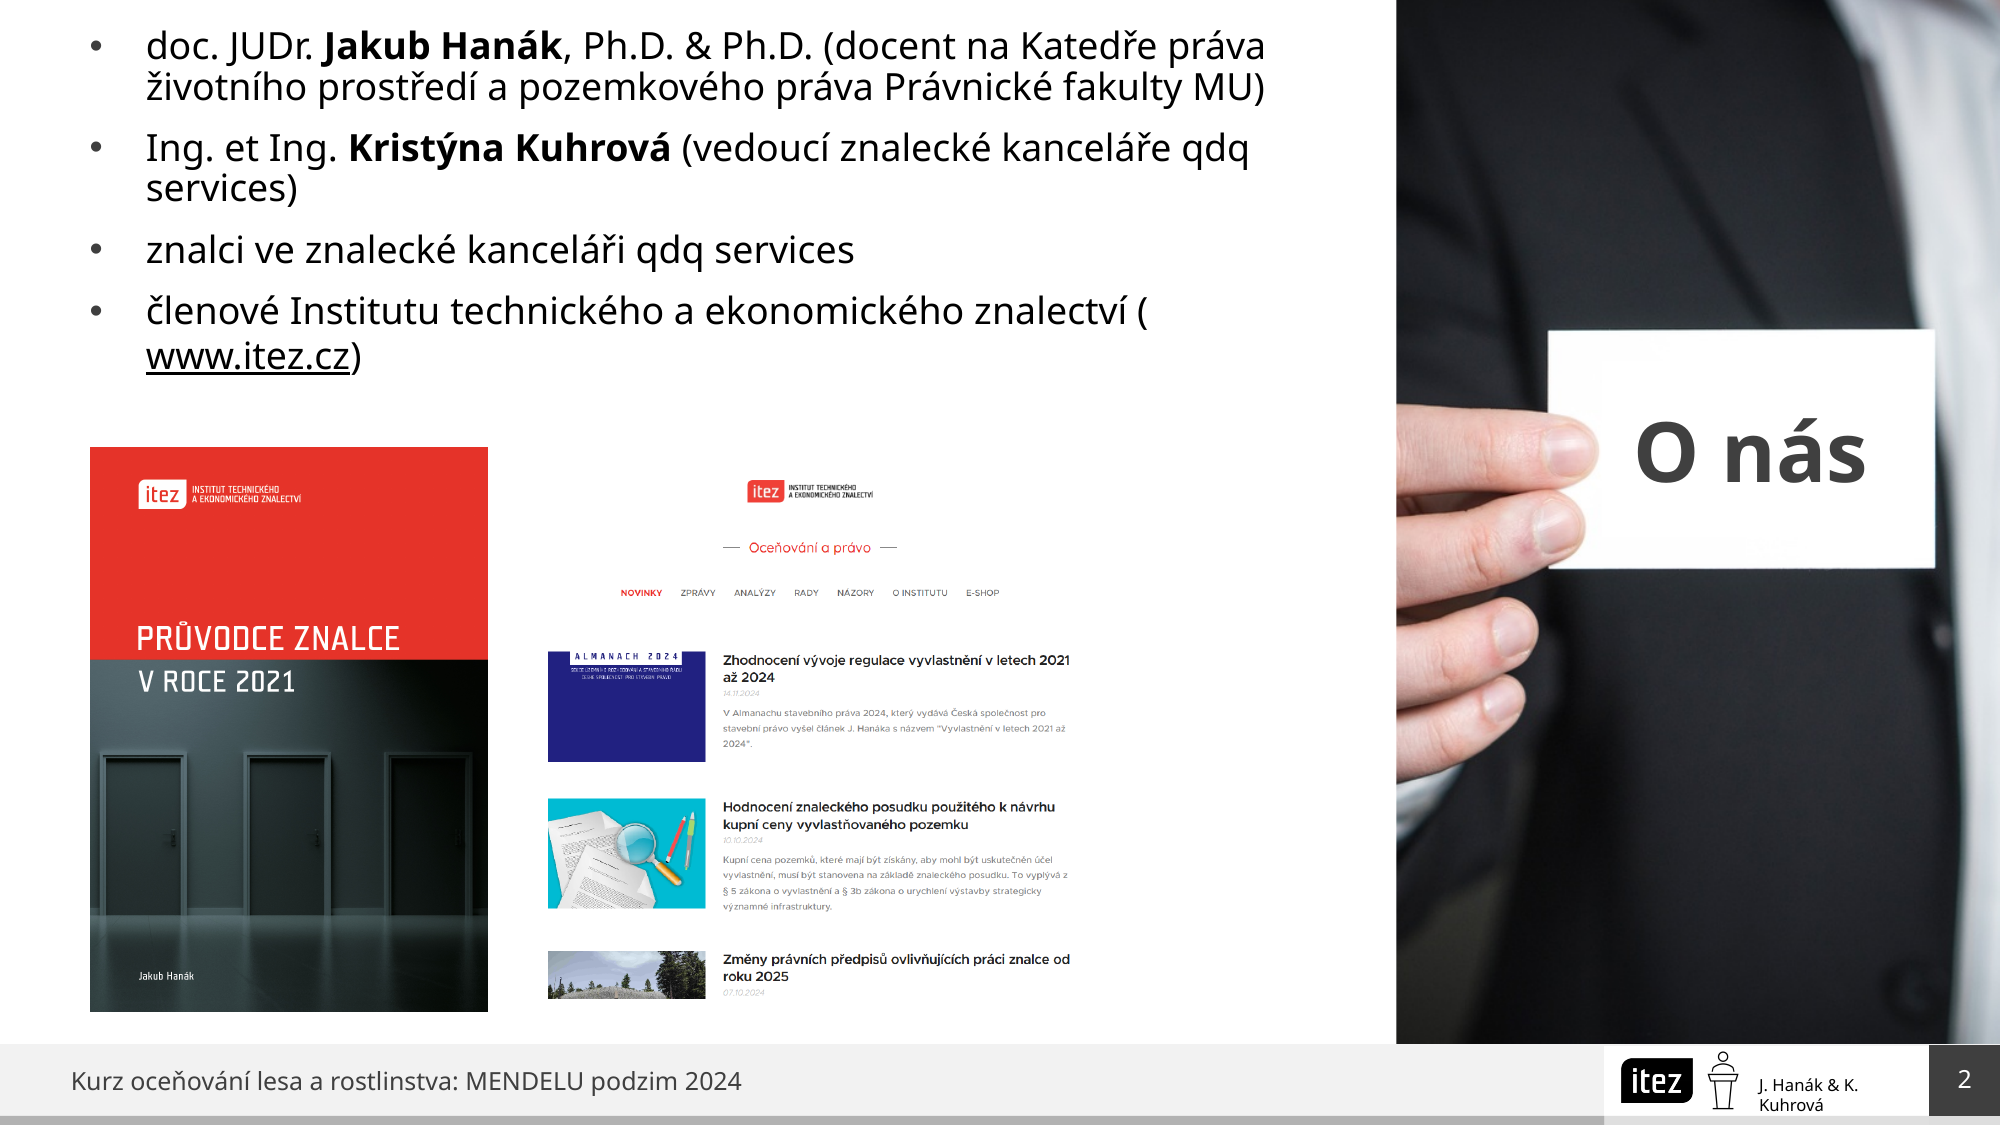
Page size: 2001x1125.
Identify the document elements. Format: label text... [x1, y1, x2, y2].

picture [1621, 1049, 1754, 1112]
list doc. JUDr. Jakub Hanák, Ph.D. & Ph.D. (docent na Katedře práva životního prostředí a pozemkového práva Právnické fakulty MU) Ing. et Ing. Kristýna Kuhrová (vedoucí znalecké kanceláře qdq services) znalci ve znalecké kanceláři qdq services členové Institutu technického a ekonomického znalectví (www.itez.cz) [70, 61, 1288, 563]
picture [522, 467, 1083, 1000]
picture [90, 447, 489, 1012]
footer Kurz oceňování lesa a rostlinstva: MENDELU podzim 2024 [70, 1056, 1000, 1105]
picture [1396, 0, 2000, 1044]
slide_number 2 [1929, 1051, 2000, 1116]
